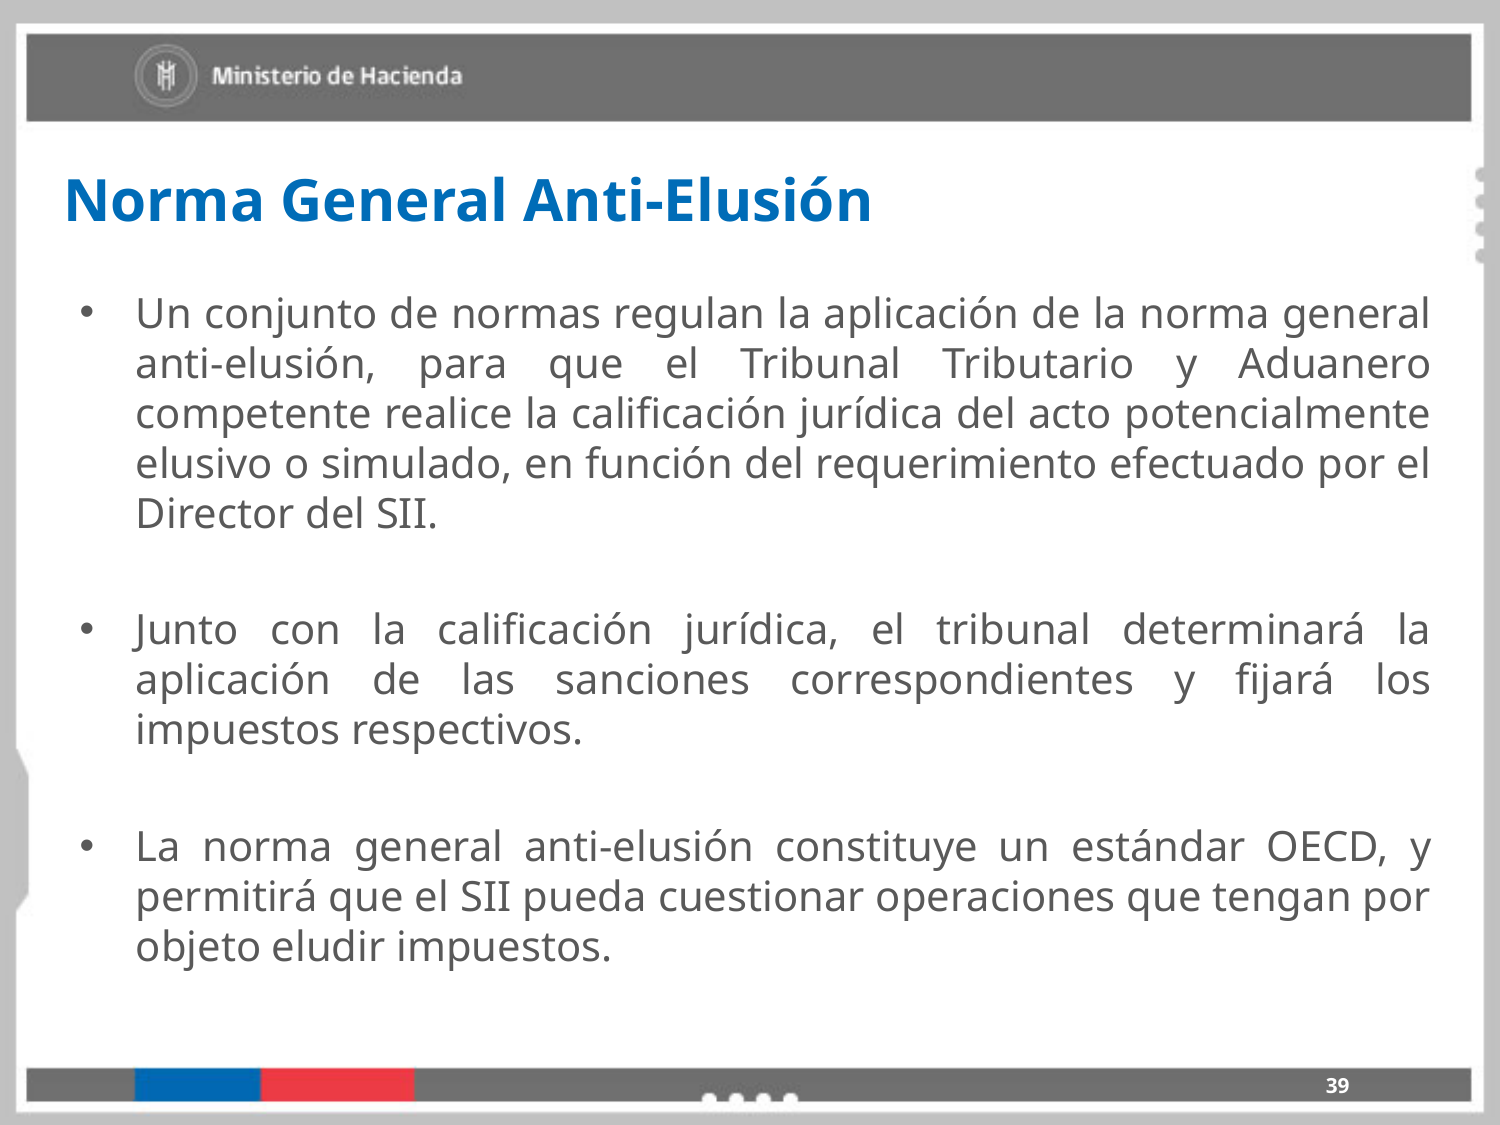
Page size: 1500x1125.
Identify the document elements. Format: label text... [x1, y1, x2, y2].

text_box Norma General Anti-Elusión [48, 138, 1424, 268]
picture [0, 0, 1500, 1125]
slide_number 39 [1014, 1070, 1365, 1103]
list Un conjunto de normas regulan la aplicación de la norma general anti-elusión, para que el Tribunal Tributario y Aduanero competente realice la calificación jurídica del acto potencialmente elusivo o simulado, en función del requerimiento efectuado por el Director del SII. Junto con la calificación jurídica, el tribunal determinará la aplicación de las sanciones correspondientes y fijará los impuestos respectivos. La norma general anti-elusión constituye un estándar OECD, y permitirá que el SII pueda cuestionar operaciones que tengan por objeto eludir impuestos. [64, 278, 1447, 1012]
